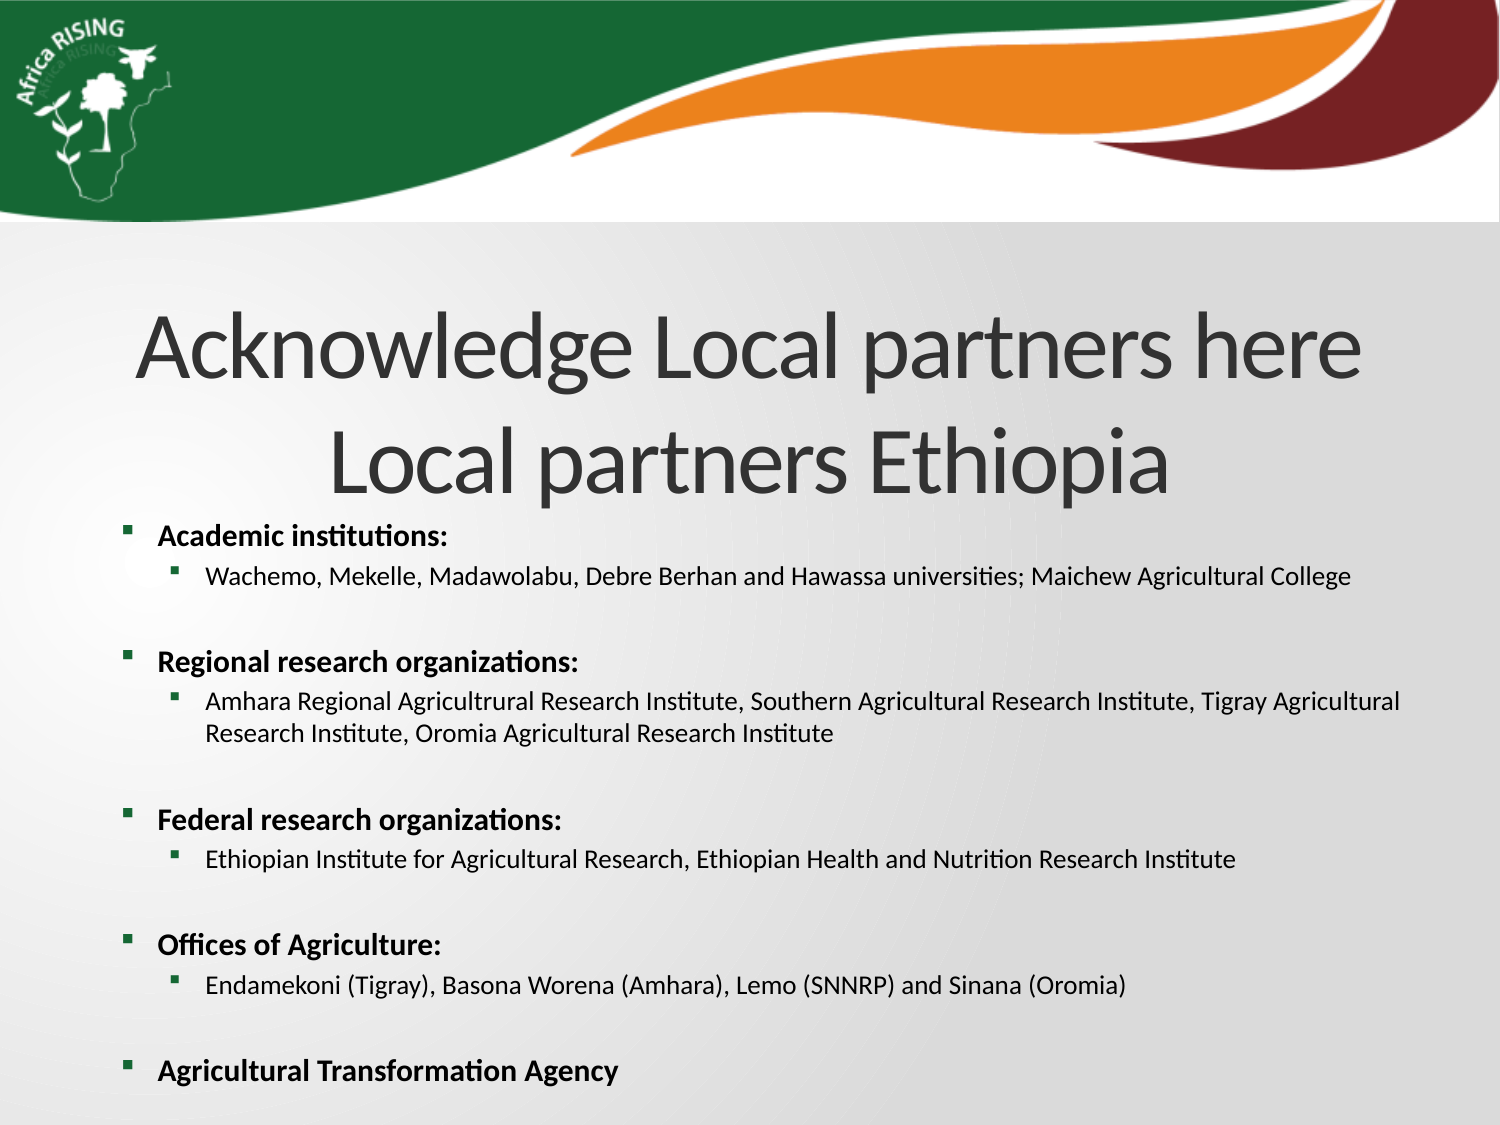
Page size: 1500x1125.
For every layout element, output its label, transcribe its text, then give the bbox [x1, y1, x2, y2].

picture [0, 0, 1499, 222]
list Academic institutions: Wachemo, Mekelle, Madawolabu, Debre Berhan and Hawassa universities; Maichew Agricultural College Regional research organizations: Amhara Regional Agricultrural Research Institute, Southern Agricultural Research Institute, Tigray Agricultural Research Institute, Oromia Agricultural Research Institute Federal research organizations: Ethiopian Institute for Agricultural Research, Ethiopian Health and Nutrition Research Institute Offices of Agriculture: Endamekoni (Tigray), Basona Worena (Amhara), Lemo (SNNRP) and Sinana (Oromia) Agricultural Transformation Agency [87, 507, 1438, 1100]
title Acknowledge Local partners here Local partners Ethiopia [0, 275, 1500, 463]
